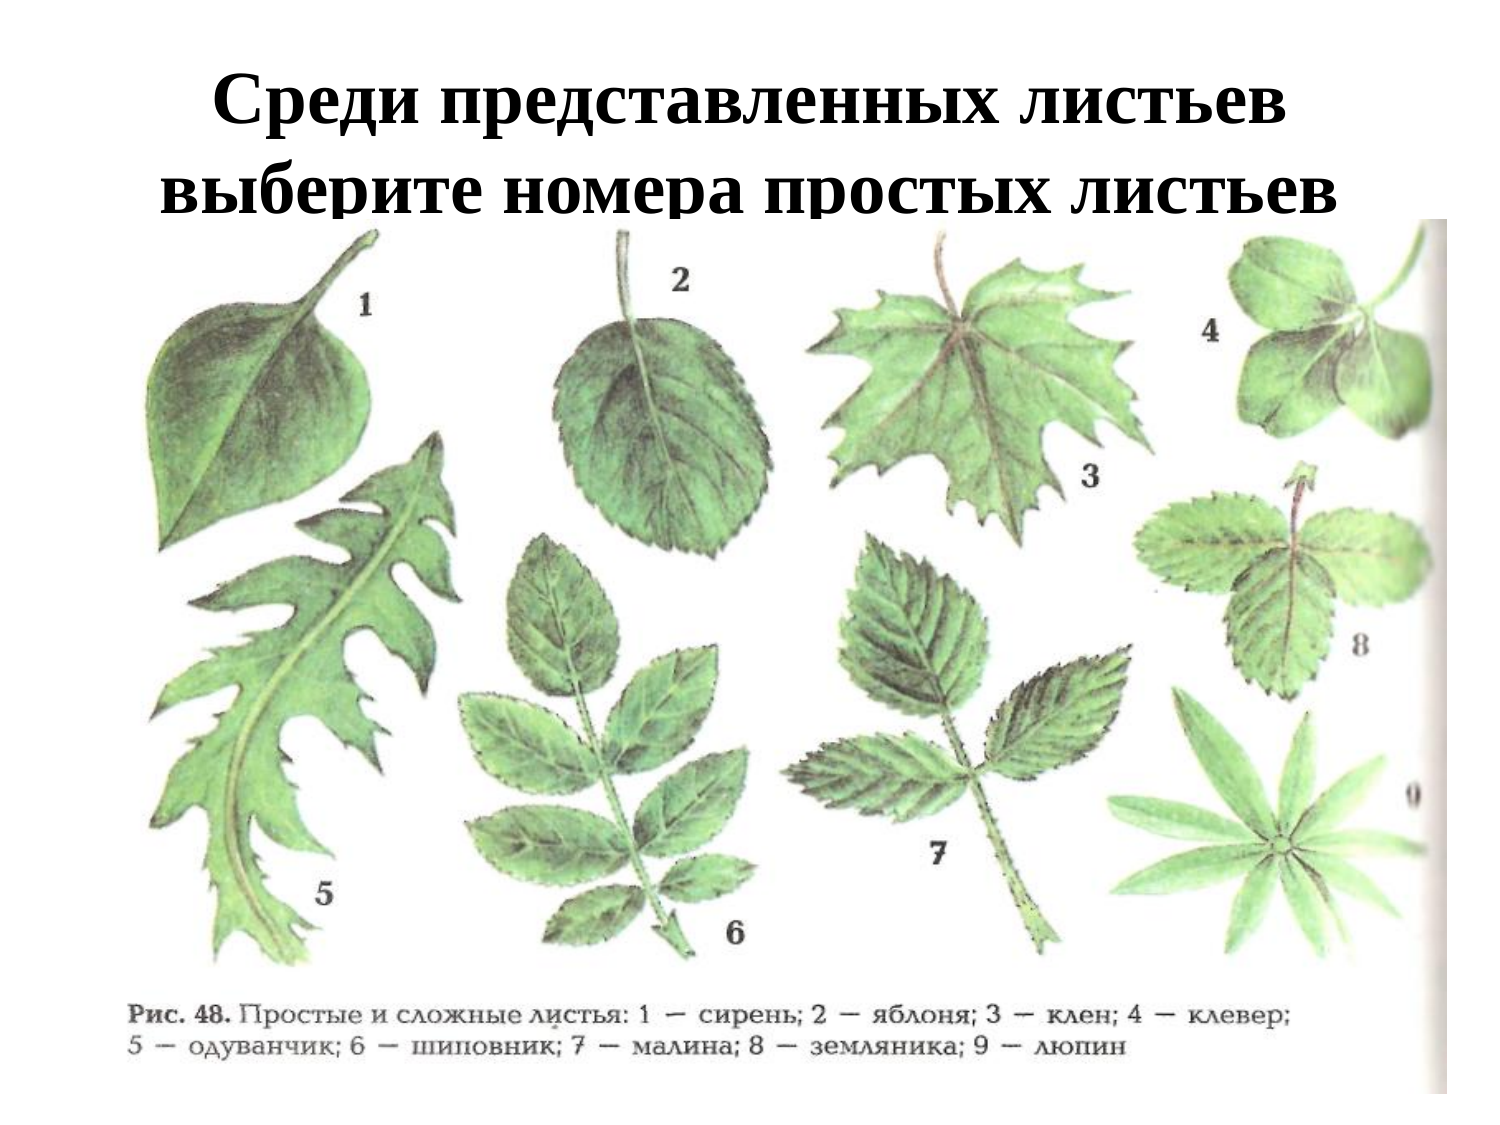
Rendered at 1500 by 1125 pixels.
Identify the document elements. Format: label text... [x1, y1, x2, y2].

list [88, 219, 1448, 1095]
title Среди представленных листьев выберите номера простых листьев [75, 45, 1425, 233]
